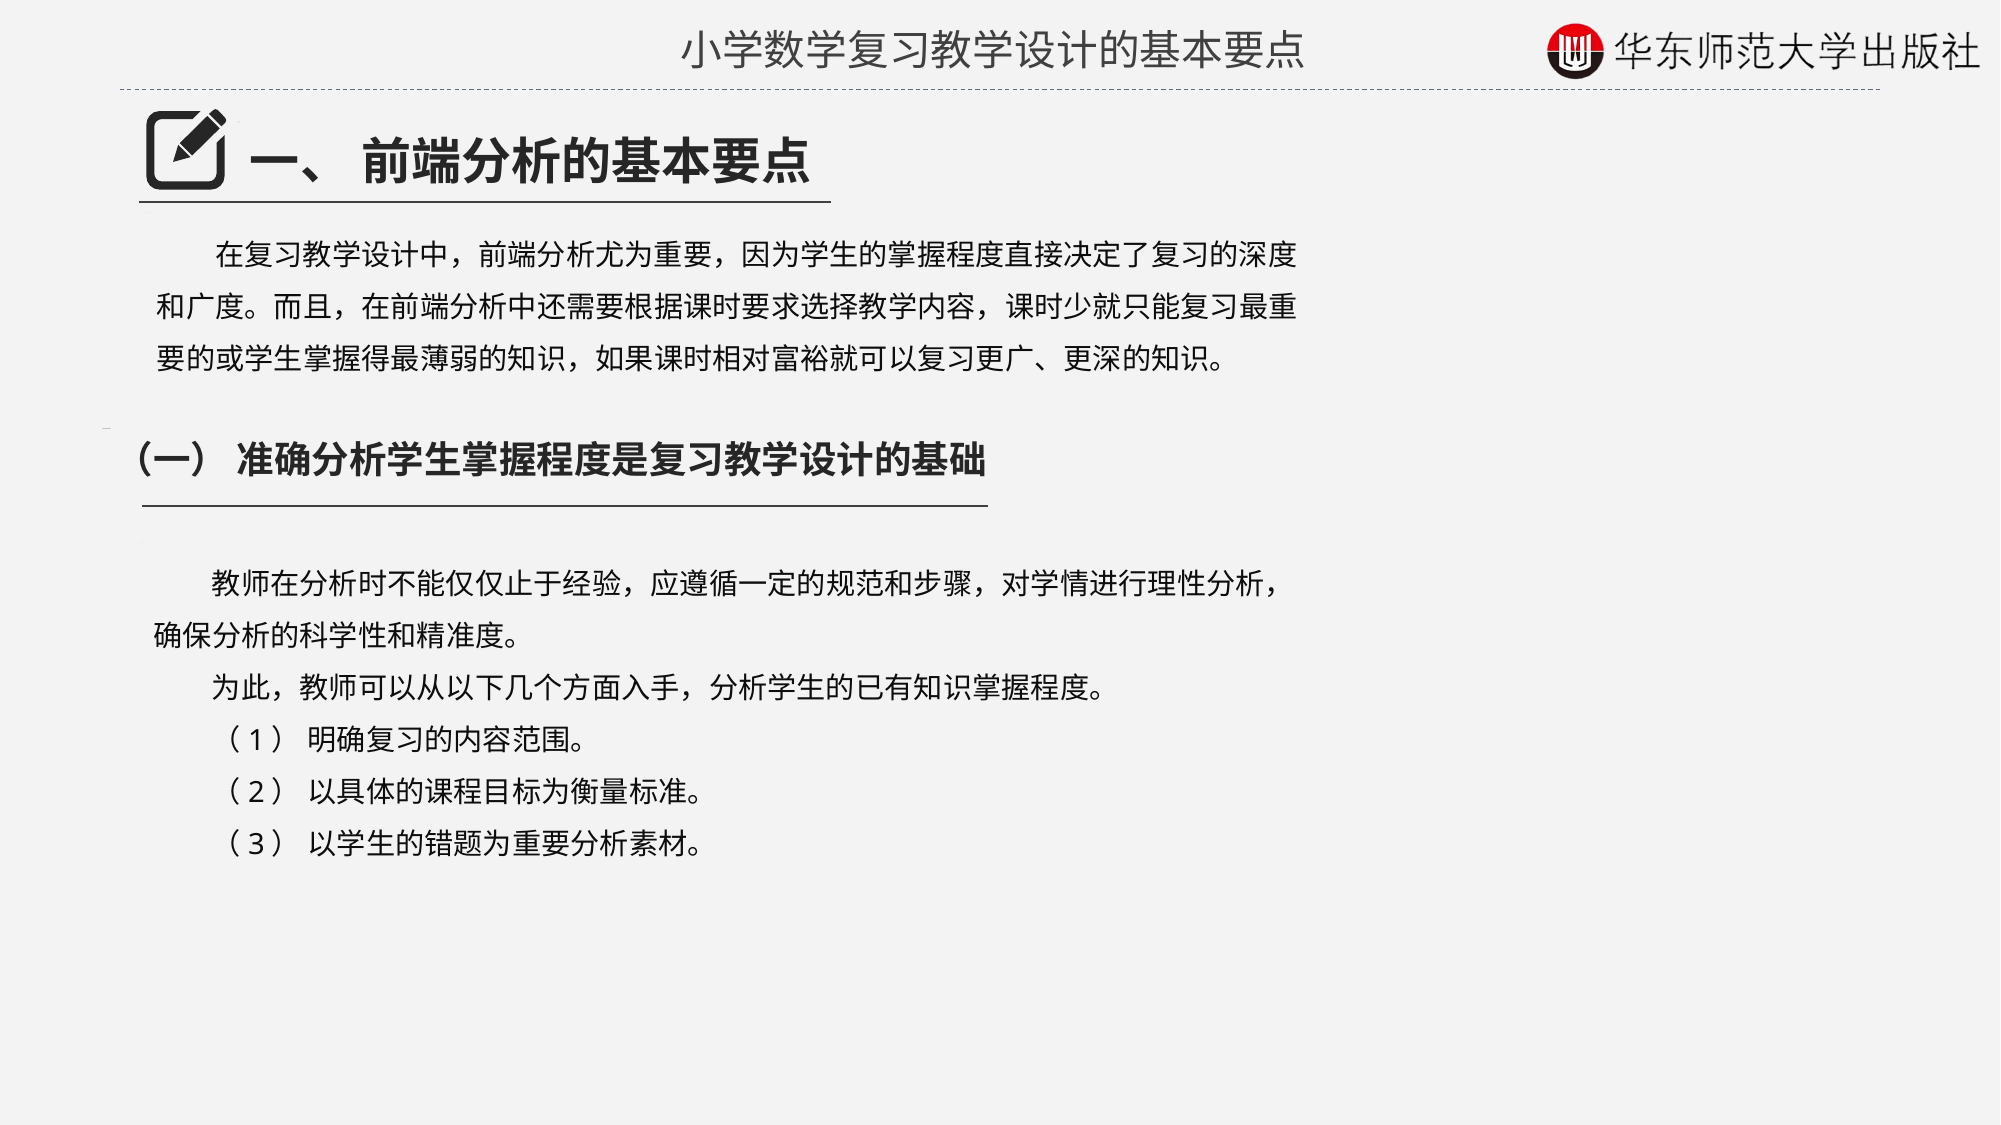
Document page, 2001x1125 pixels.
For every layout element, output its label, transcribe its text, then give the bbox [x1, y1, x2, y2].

text_box [146, 111, 225, 190]
text_box 一、 前端分析的基本要点 [235, 121, 1147, 197]
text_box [1536, 13, 1989, 83]
text_box 在复习教学设计中，前端分析尤为重要，因为学生的掌握程度直接决定了复习的深度和广度。而且，在前端分析中还需要根据课时要求选择教学内容，课时少就只能复习最重要的或学生掌握得最薄弱的知识，如果课时相对富裕就可以复习更广、更深的知识。 [142, 212, 1320, 383]
text_box 教师在分析时不能仅仅止于经验，应遵循一定的规范和步骤，对学情进行理性分析，确保分析的科学性和精准度。 为此，教师可以从以下几个方面入手，分析学生的已有知识掌握程度。 （1） 明确复习的内容范围。 （2） 以具体的课程目标为衡量标准。 （3） 以学生的错题为重要分析素材。 [138, 540, 1320, 868]
text_box [208, 109, 227, 127]
text_box 小学数学复习教学设计的基本要点 [680, 23, 1320, 74]
text_box （一） 准确分析学生掌握程度是复习教学设计的基础 [101, 428, 1021, 489]
